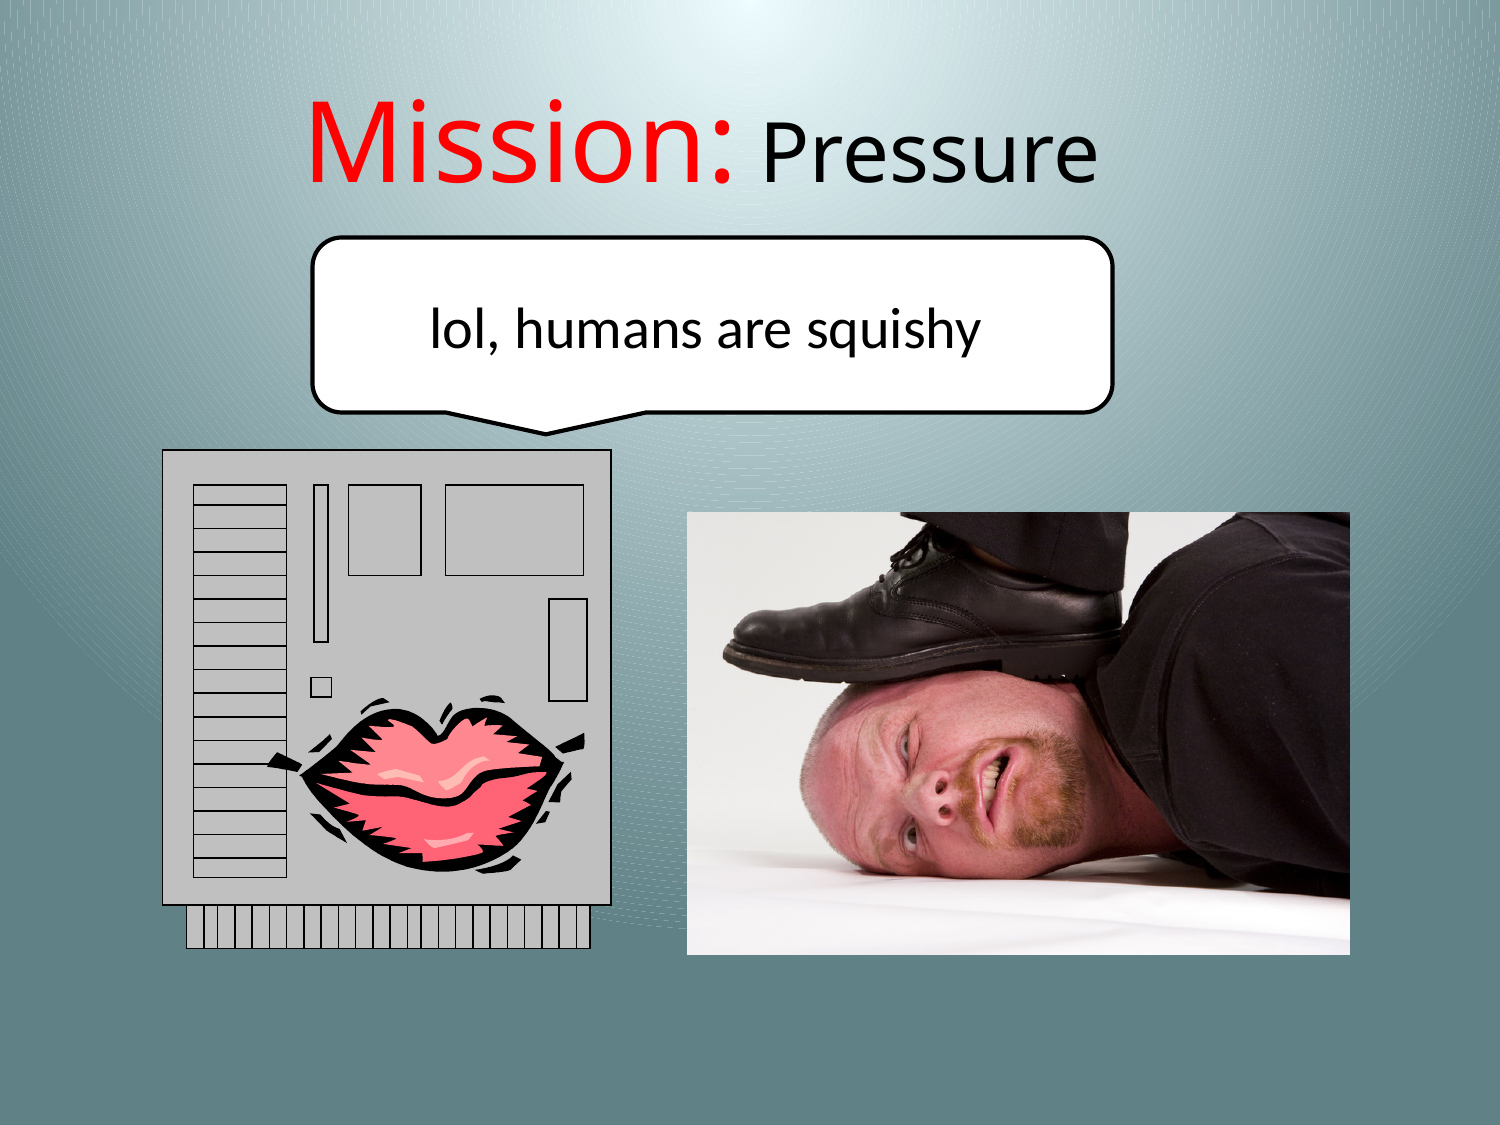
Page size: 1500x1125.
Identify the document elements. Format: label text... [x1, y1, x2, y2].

text_box Mission: Pressure [287, 62, 1313, 213]
text_box [162, 449, 611, 949]
picture [687, 512, 1351, 955]
text_box lol, humans are squishy [310, 235, 1115, 437]
picture [265, 679, 578, 871]
